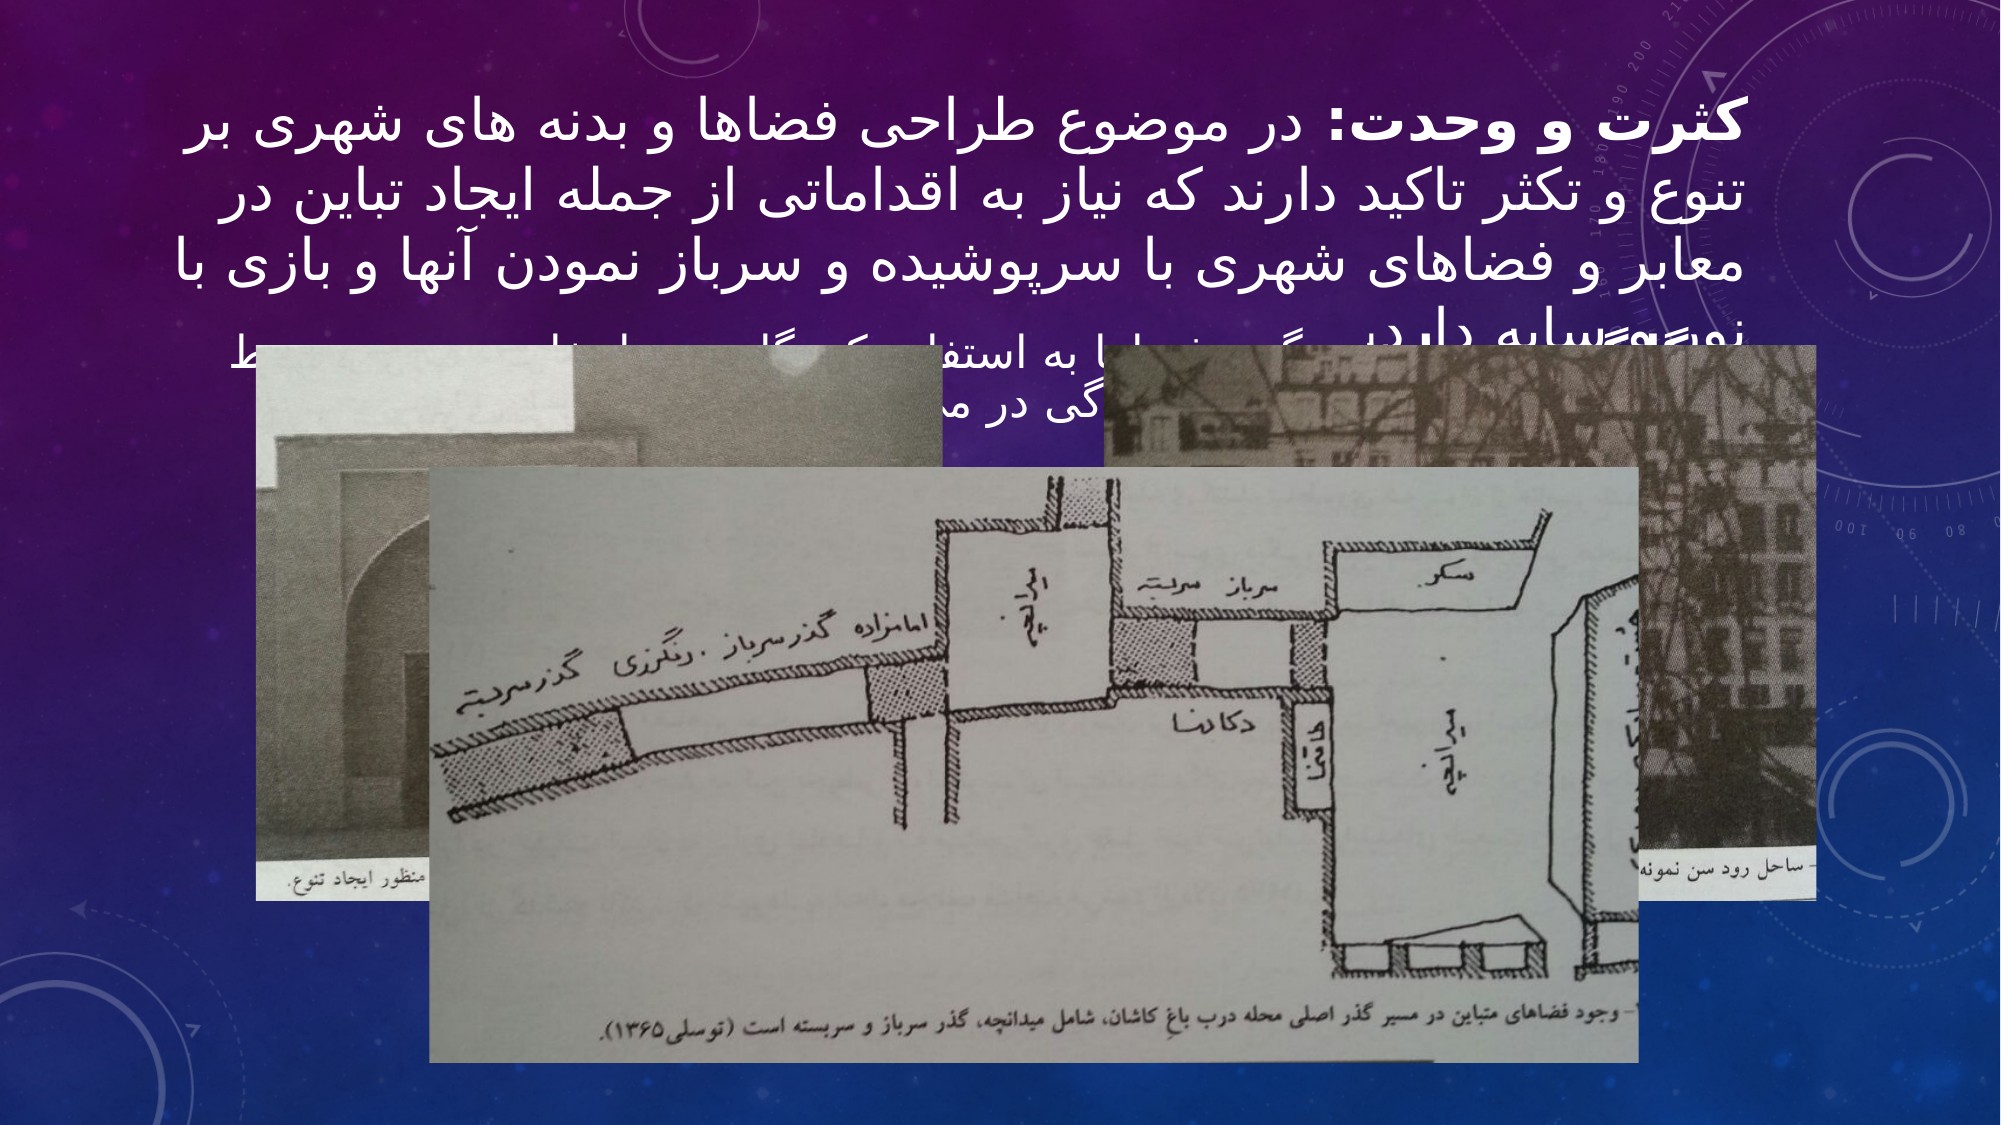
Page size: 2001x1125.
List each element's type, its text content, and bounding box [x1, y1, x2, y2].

picture [0, 0, 2001, 1125]
text_box دوگانگی و تضاد:این گونه فضاها به استفاده کنندگان حق انتخاب میدهند، محیط شهری را از یکنواختی و کسل کنندگی در می آورند و به غنای آن می افزایند . [126, 322, 1757, 468]
list کثرت و وحدت: در موضوع طراحی فضاها و بدنه های شهری بر تنوع و تکثر تاکید دارند که نیاز به اقداماتی از جمله ایجاد تباین در معابر و فضاهای شهری با سرپوشیده و سرباز نمودن آنها و بازی با نور و سایه دارد. [99, 121, 1764, 323]
